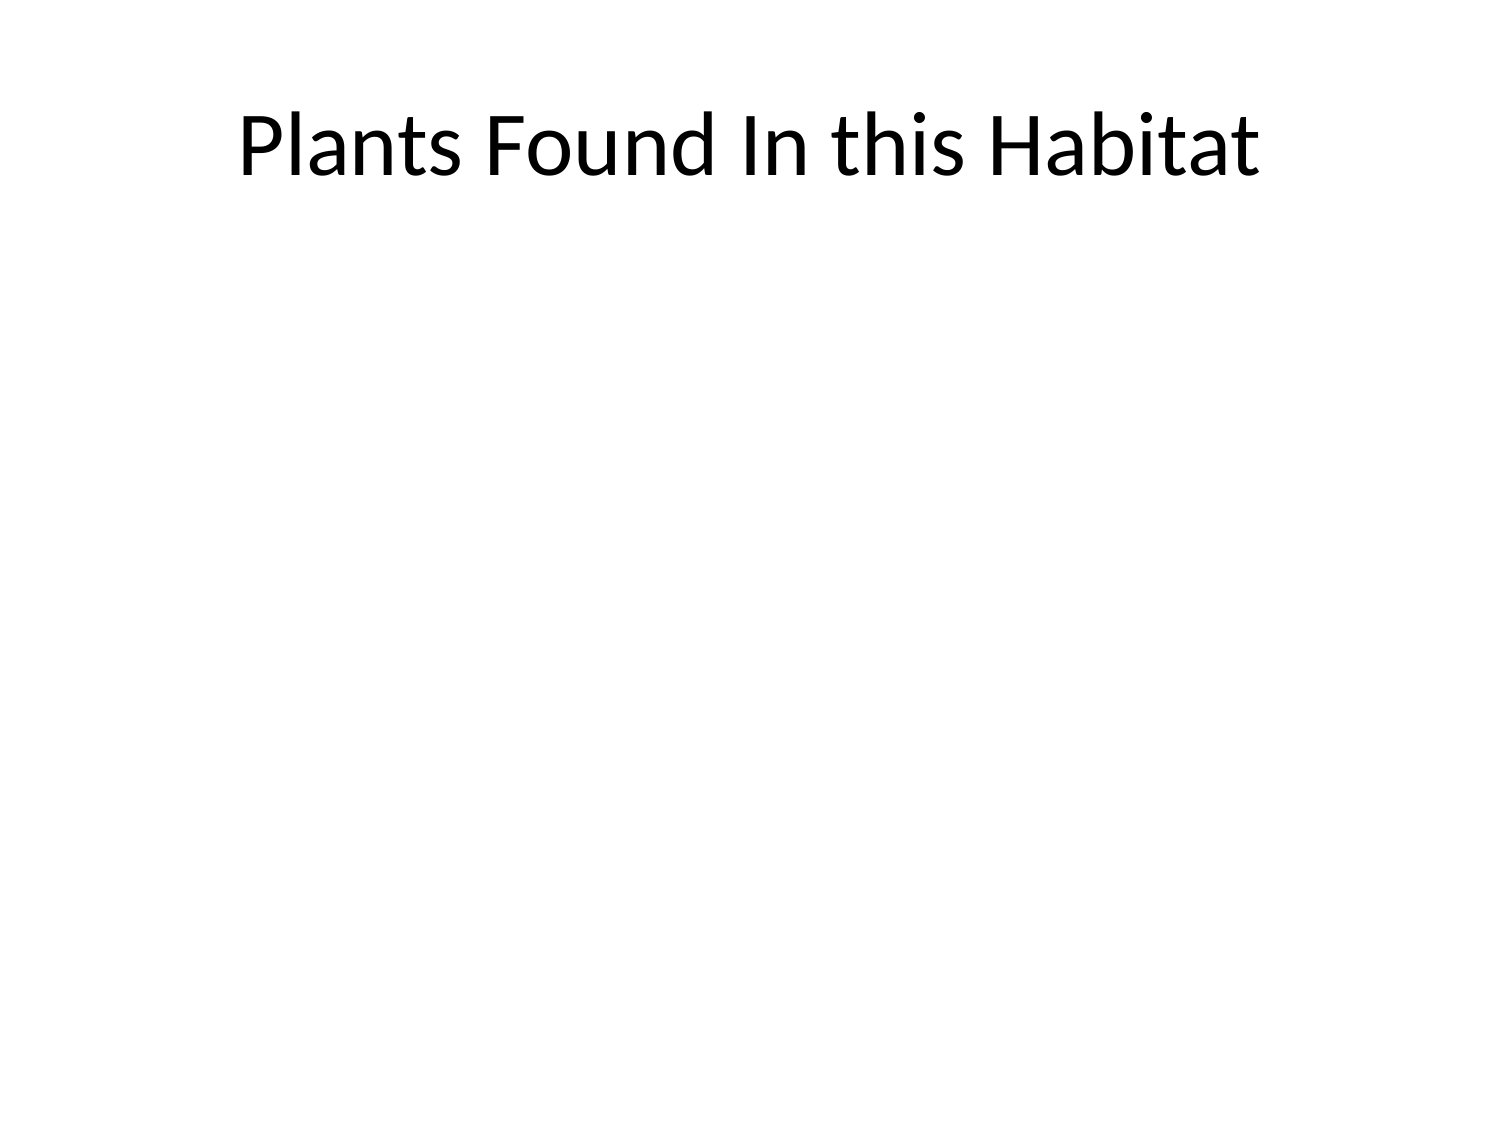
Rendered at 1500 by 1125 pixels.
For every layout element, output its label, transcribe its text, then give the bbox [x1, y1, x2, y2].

title Plants Found In this Habitat [75, 45, 1425, 233]
